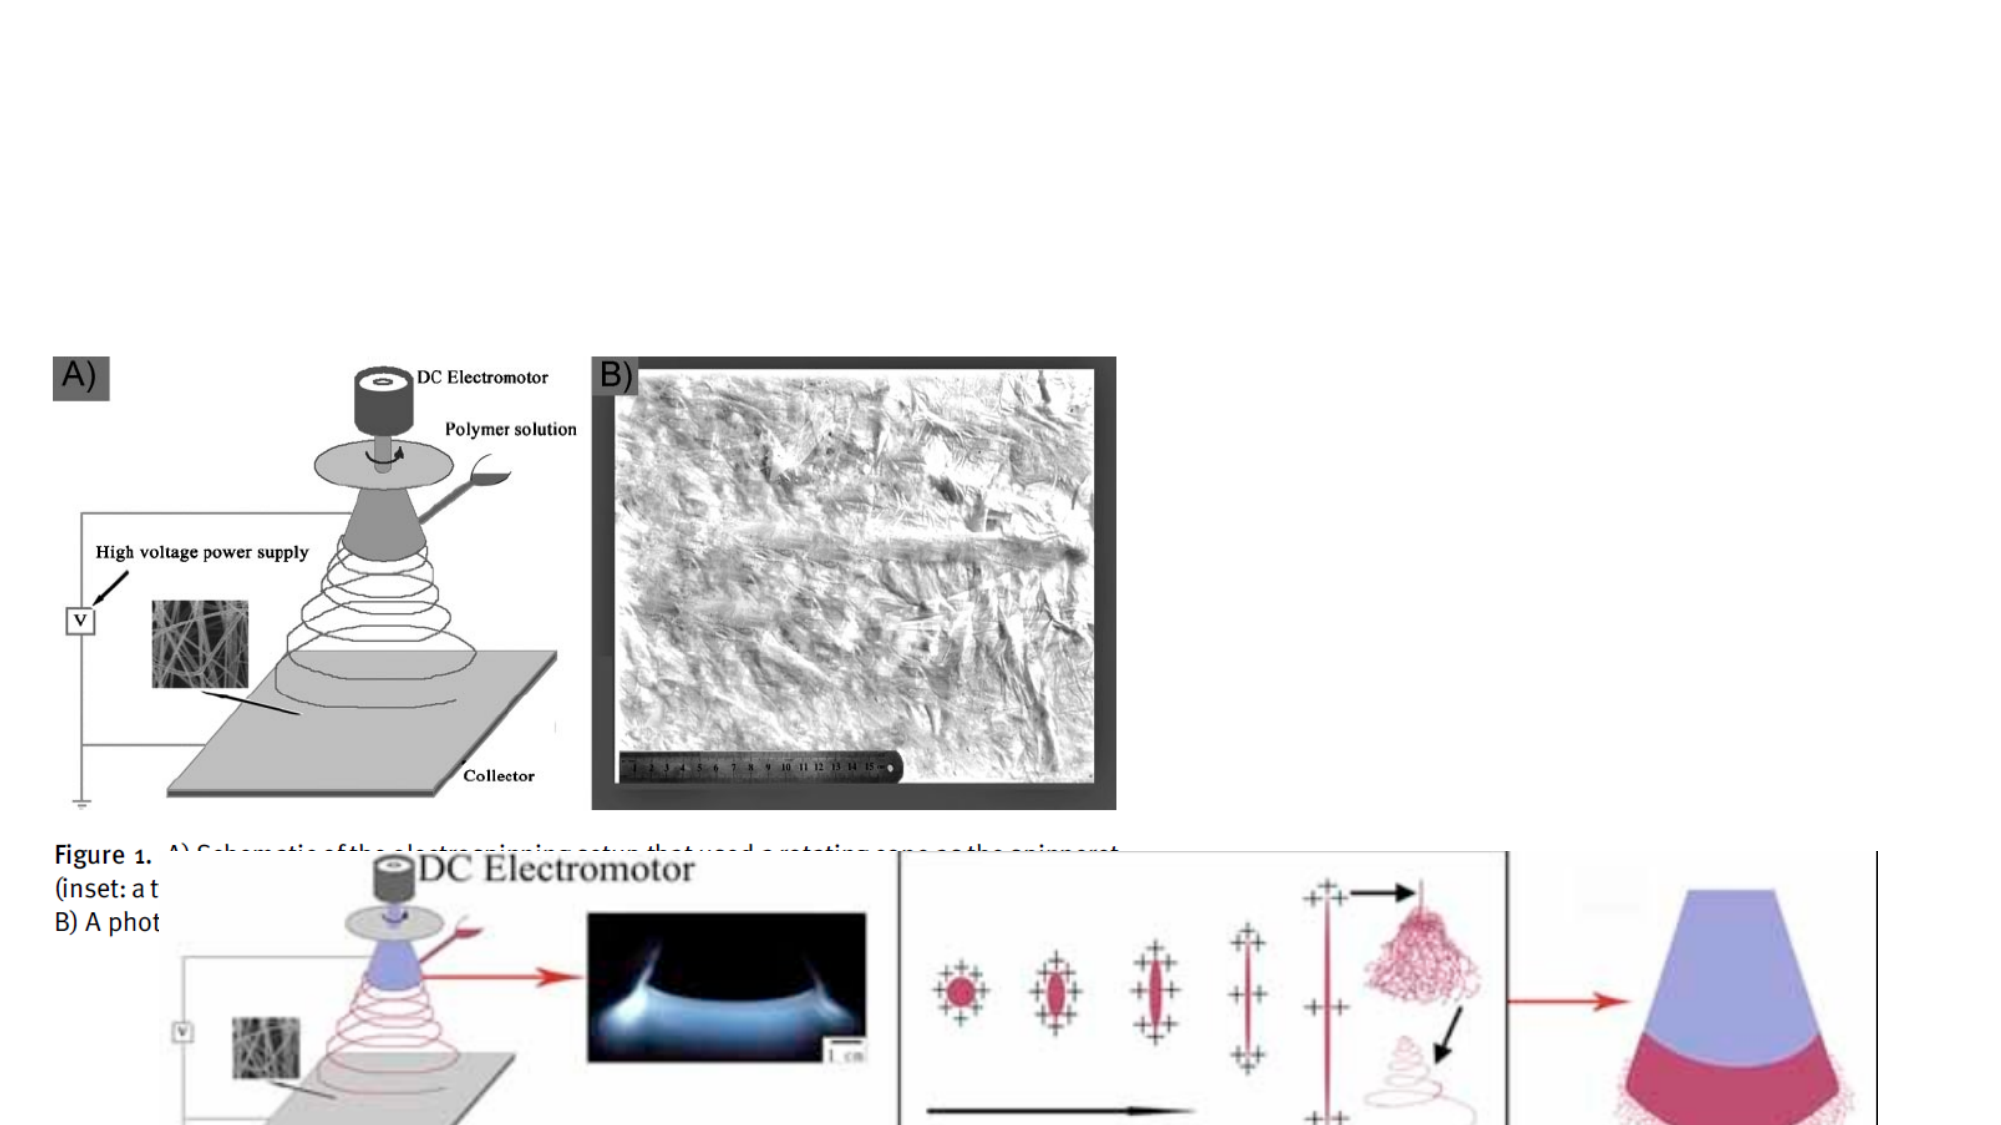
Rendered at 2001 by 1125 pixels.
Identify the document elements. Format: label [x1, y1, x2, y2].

picture [43, 313, 1878, 1125]
